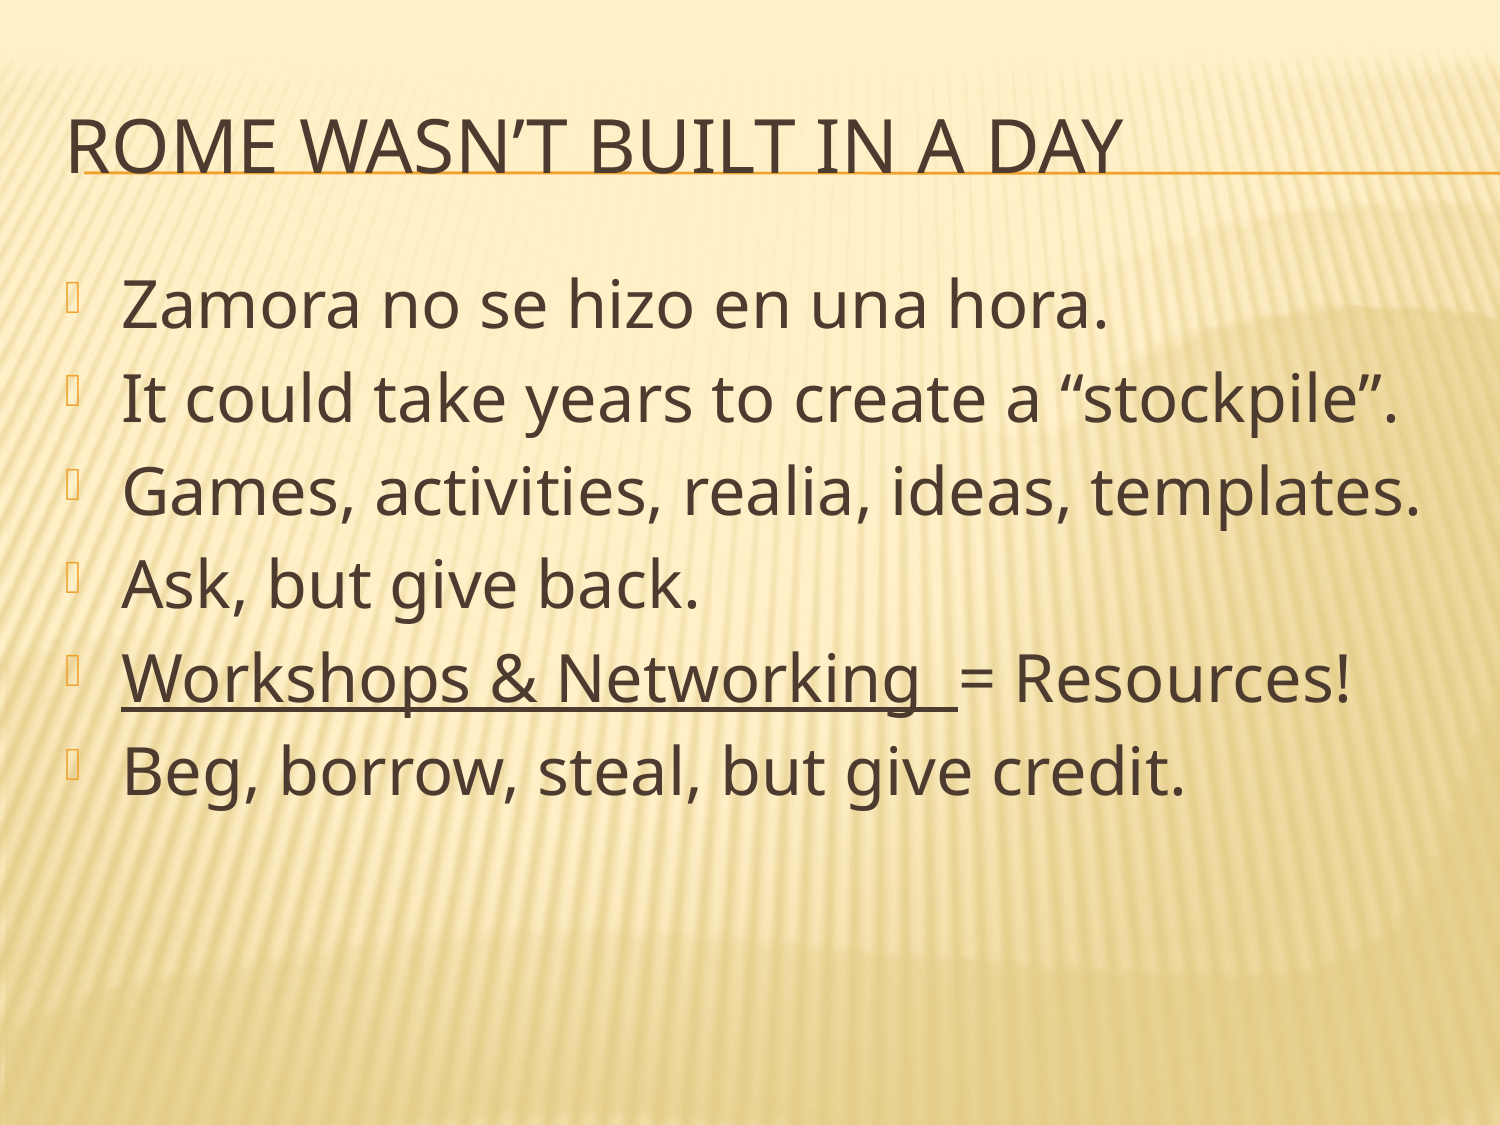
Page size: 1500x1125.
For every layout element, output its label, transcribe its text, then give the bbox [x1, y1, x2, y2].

title Rome wasn’t built in a day [50, 75, 1475, 213]
list Zamora no se hizo en una hora. It could take years to create a “stockpile”. Games, activities, realia, ideas, templates. Ask, but give back. Workshops & Networking = Resources! Beg, borrow, steal, but give credit. [50, 254, 1475, 998]
